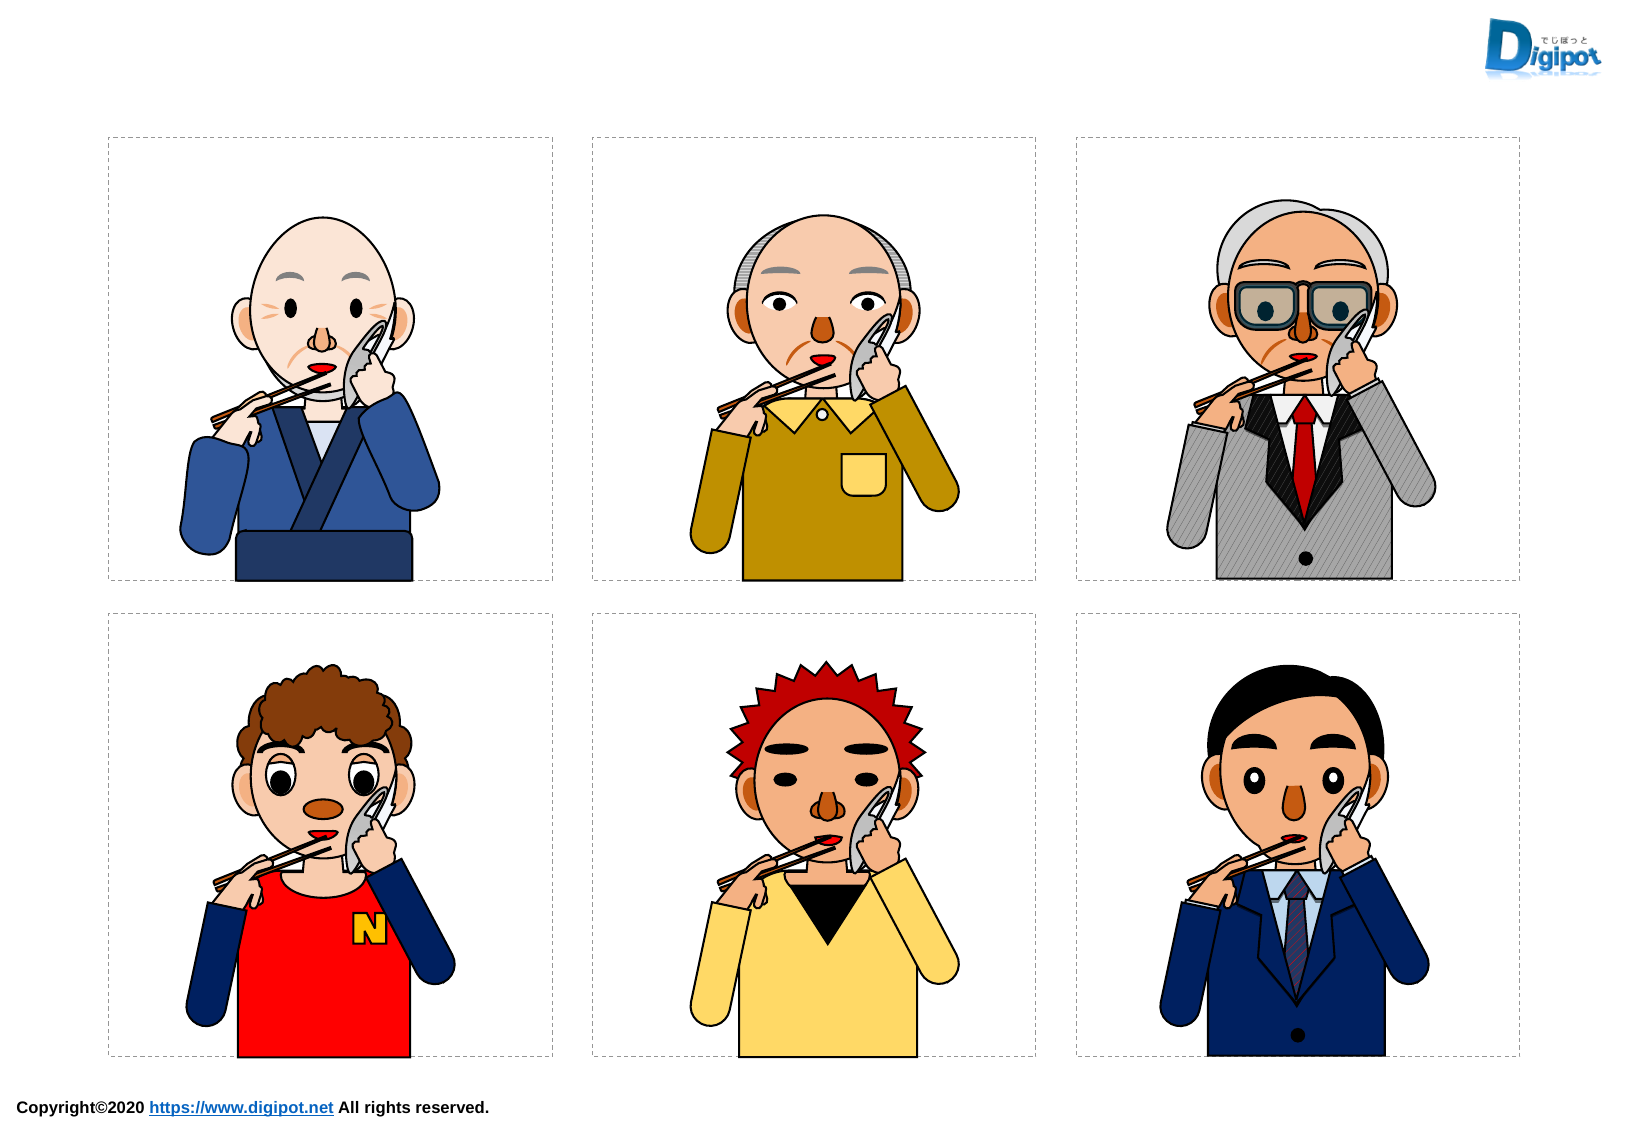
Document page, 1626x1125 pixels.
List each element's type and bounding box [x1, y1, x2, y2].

picture [1485, 18, 1602, 82]
text_box [1168, 665, 1408, 1056]
text_box [194, 665, 434, 1058]
text_box [181, 217, 427, 581]
text_box [1175, 200, 1415, 579]
text_box [698, 662, 939, 1058]
text_box [698, 215, 939, 581]
